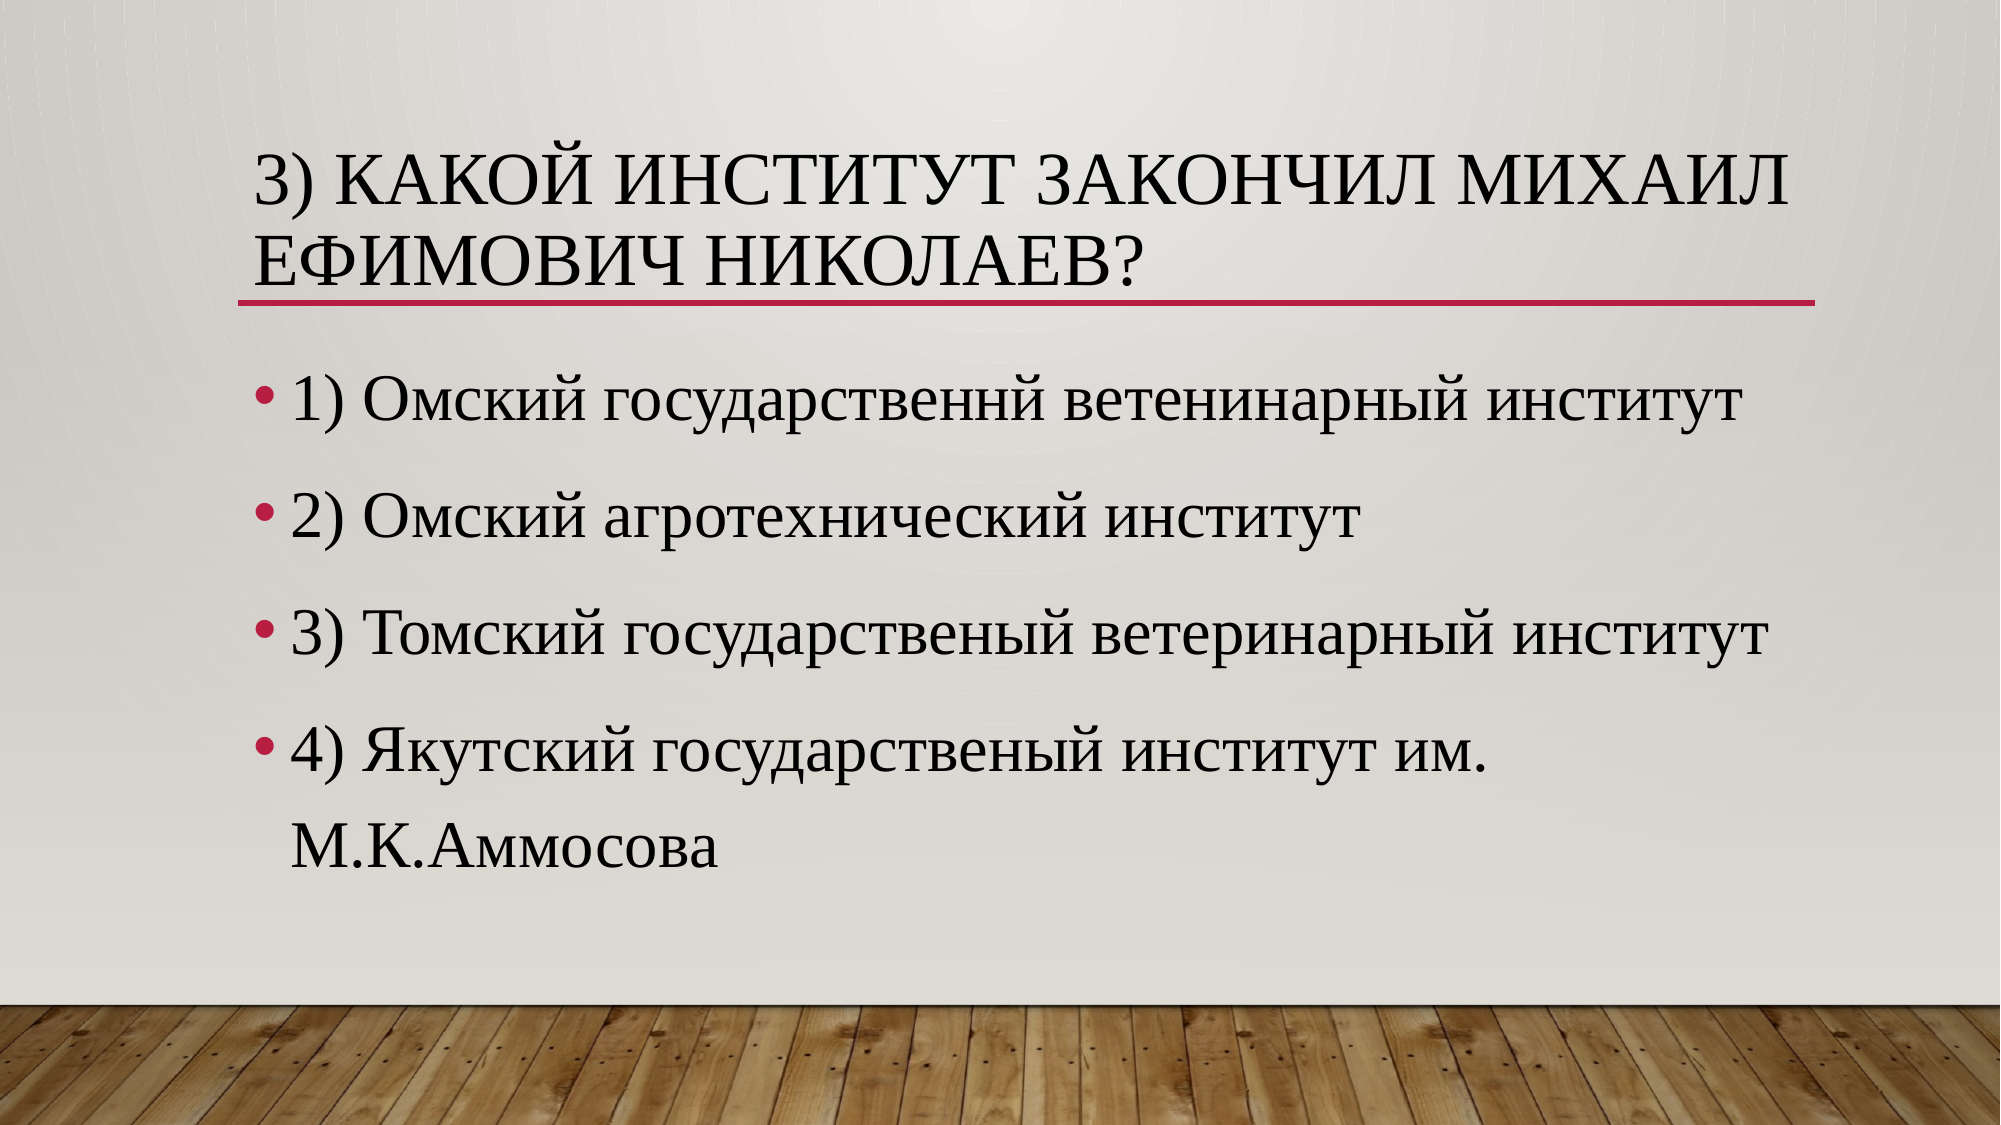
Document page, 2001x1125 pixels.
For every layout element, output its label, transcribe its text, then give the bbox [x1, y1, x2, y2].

picture [0, 1005, 2000, 1125]
title 3) Какой институт закончил михаил ефимович николаев? [238, 131, 1814, 305]
list 1) Омский государственнй ветенинарный институт 2) Омский агротехнический институт 3) Томский государственый ветеринарный институт 4) Якутский государственый институт им. М.К.Аммосова [238, 330, 1814, 897]
